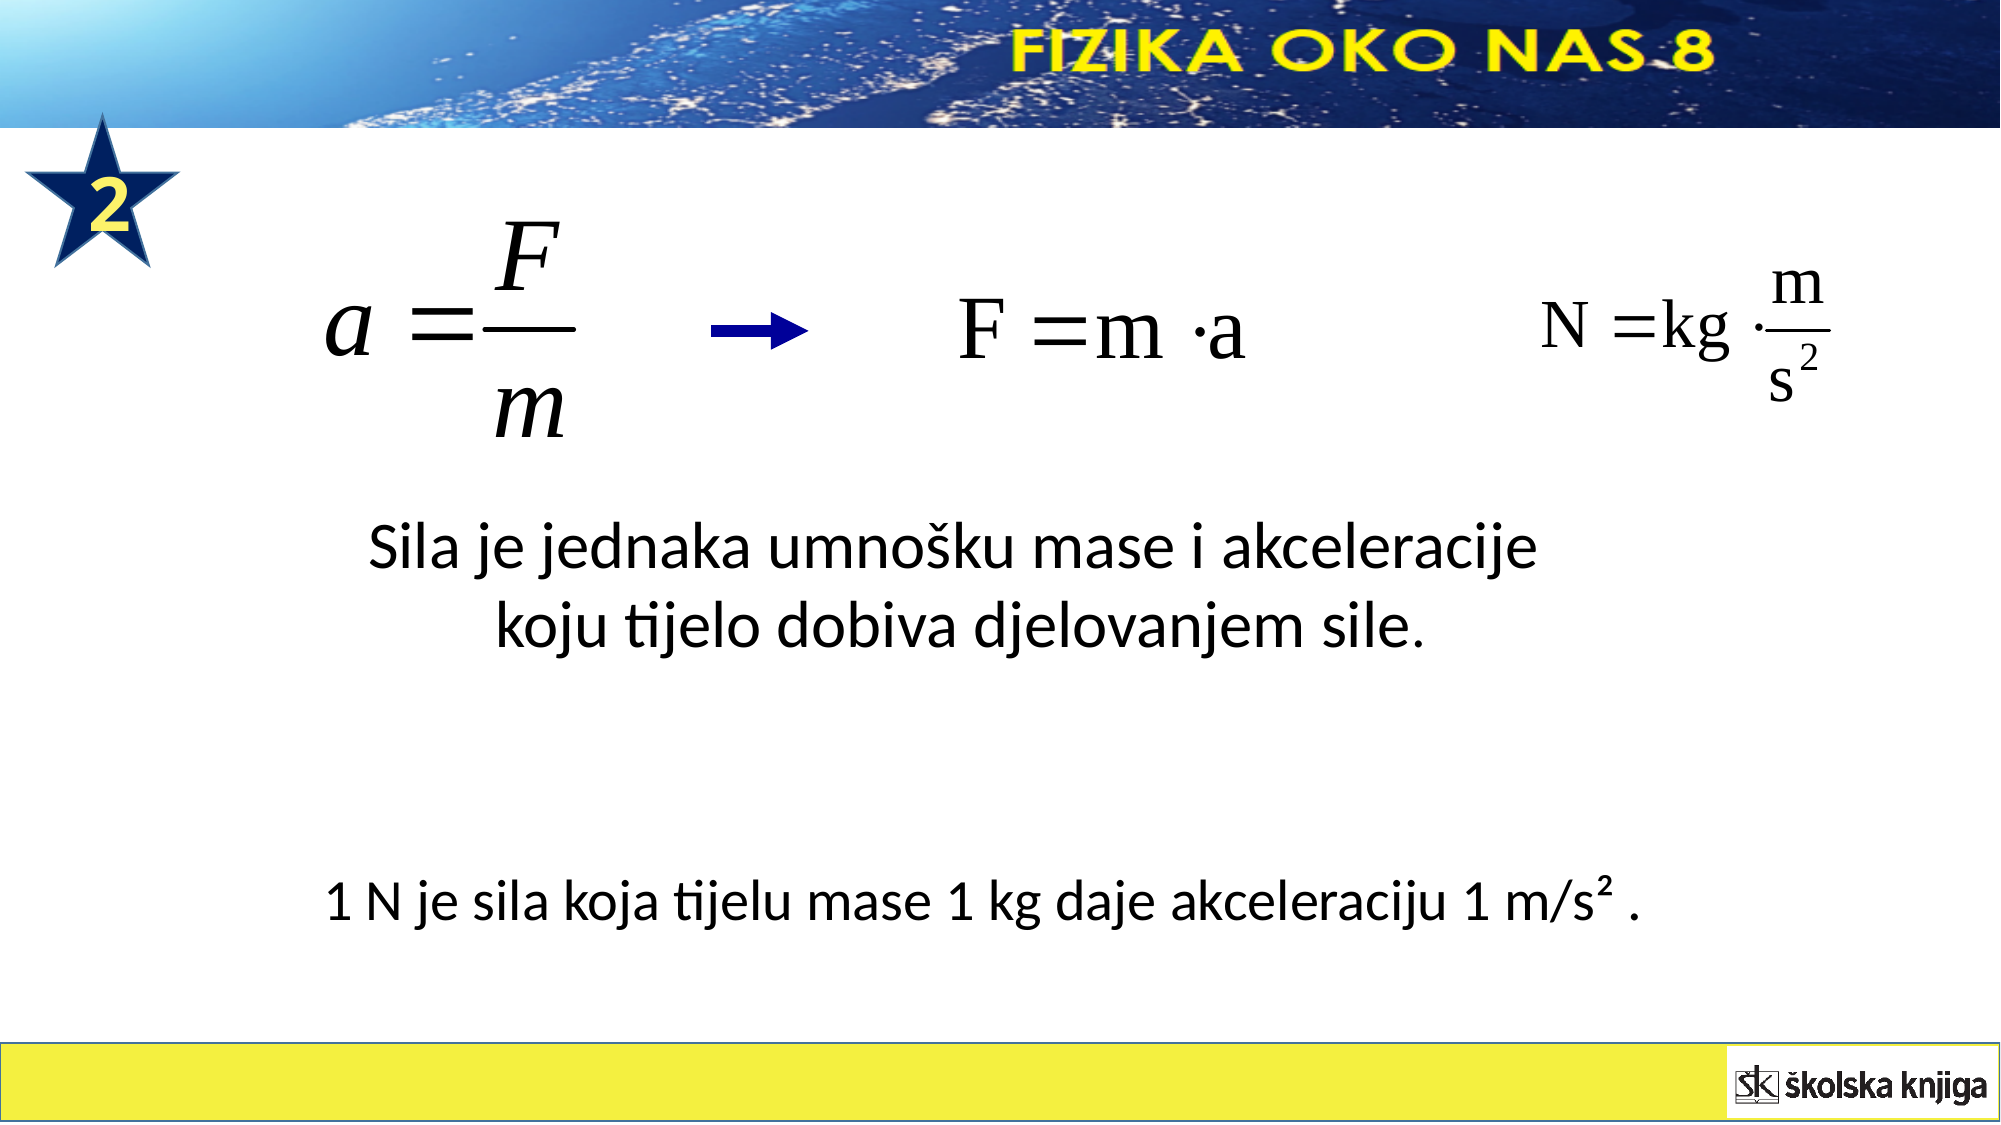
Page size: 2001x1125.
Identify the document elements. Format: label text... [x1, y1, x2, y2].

picture [0, 0, 2000, 128]
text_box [944, 238, 1844, 417]
text_box 1 N je sila koja tijelu mase 1 kg daje akceleraciju 1 m/s² . [308, 854, 1701, 939]
text_box Sila je jednaka umnošku mase i akceleracije koju tijelo dobiva djelovanjem sile. [353, 493, 1570, 669]
picture [1727, 1046, 1998, 1118]
text_box 2 [24, 111, 181, 269]
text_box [307, 190, 595, 461]
